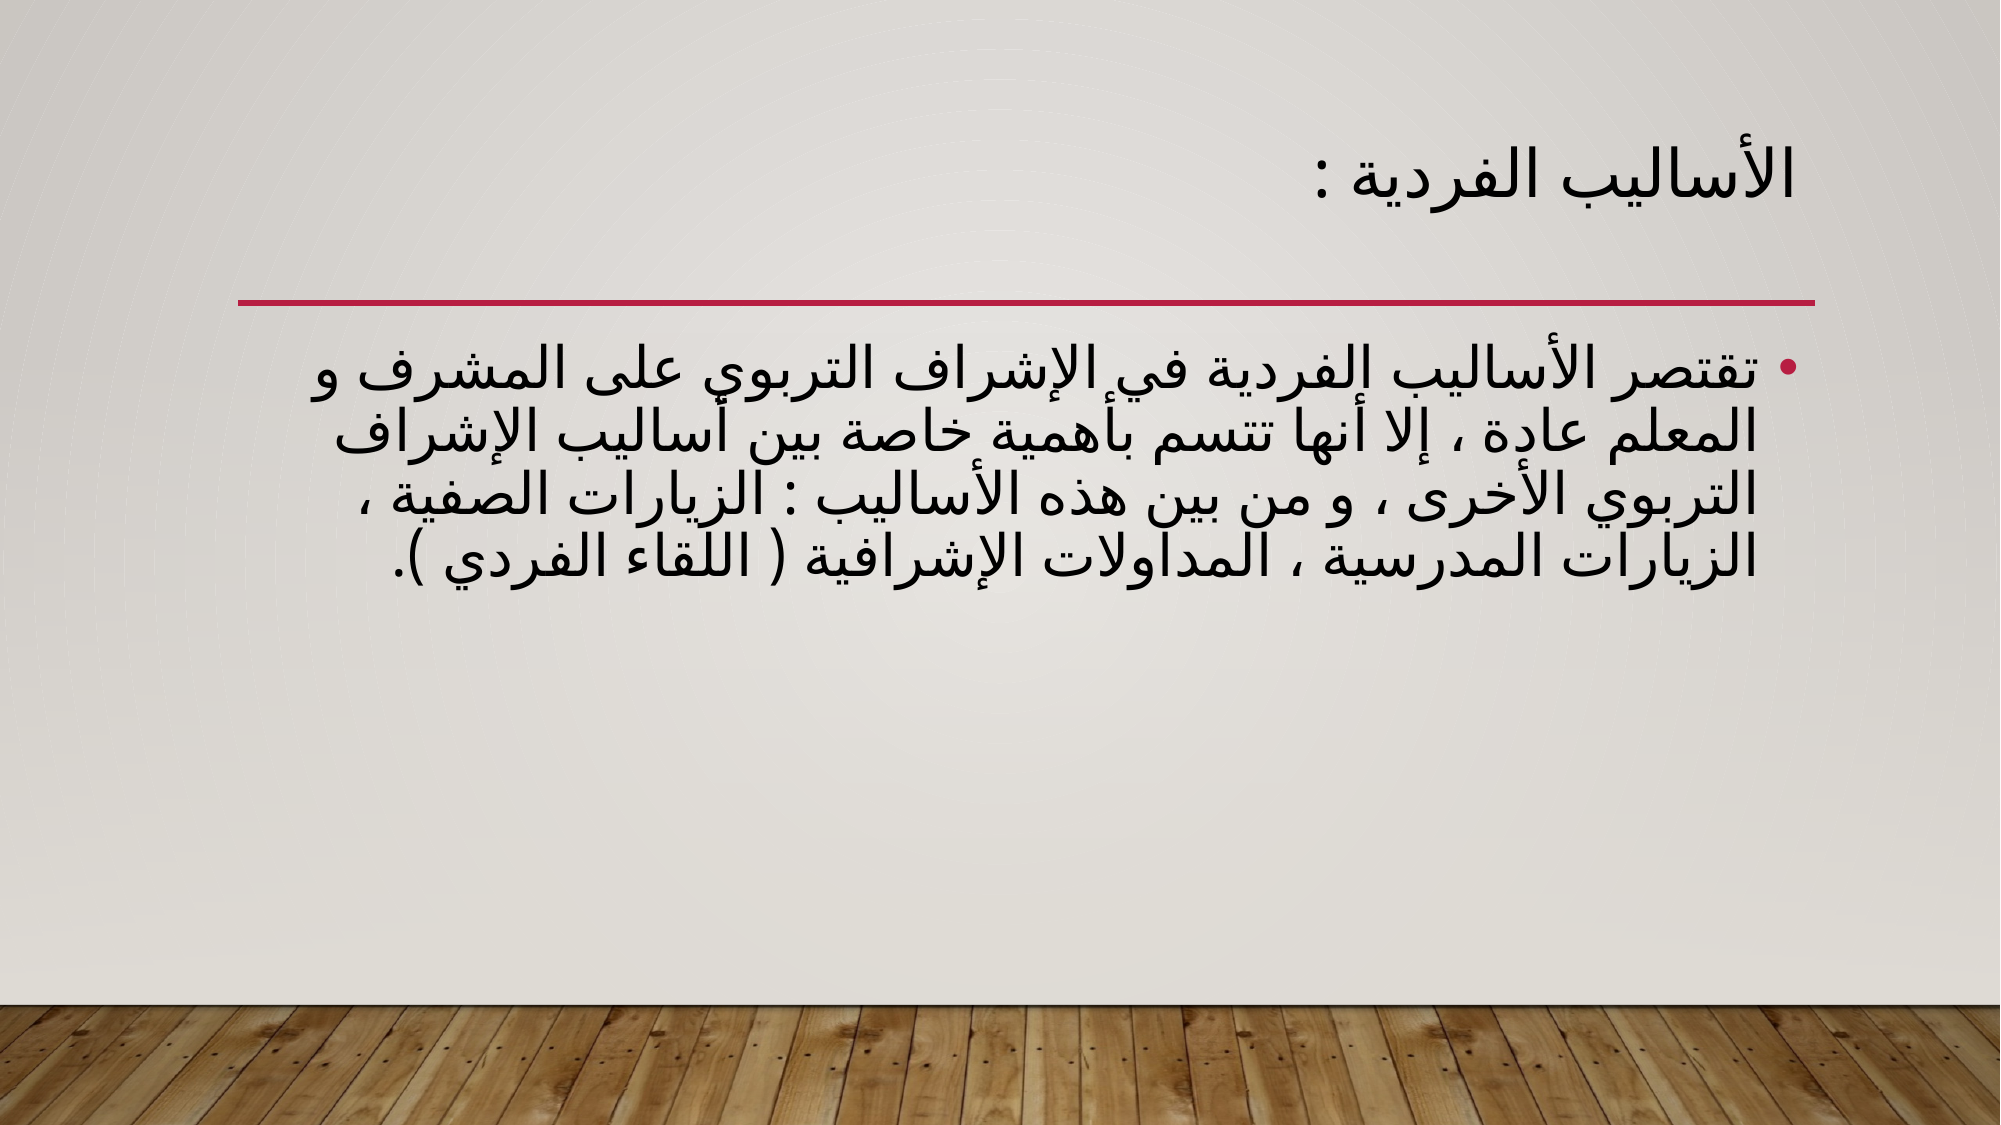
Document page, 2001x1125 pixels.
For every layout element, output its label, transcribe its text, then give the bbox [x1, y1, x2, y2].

list تقتصر الأساليب الفردية في الإشراف التربوي على المشرف و المعلم عادة ، إلا أنها تتسم بأهمية خاصة بين أساليب الإشراف التربوي الأخرى ، و من بين هذه الأساليب : الزيارات الصفية ، الزيارات المدرسية ، المداولات الإشرافية ( اللقاء الفردي ). [238, 330, 1814, 897]
picture [0, 1005, 2000, 1125]
title الأساليب الفردية : [238, 131, 1814, 305]
